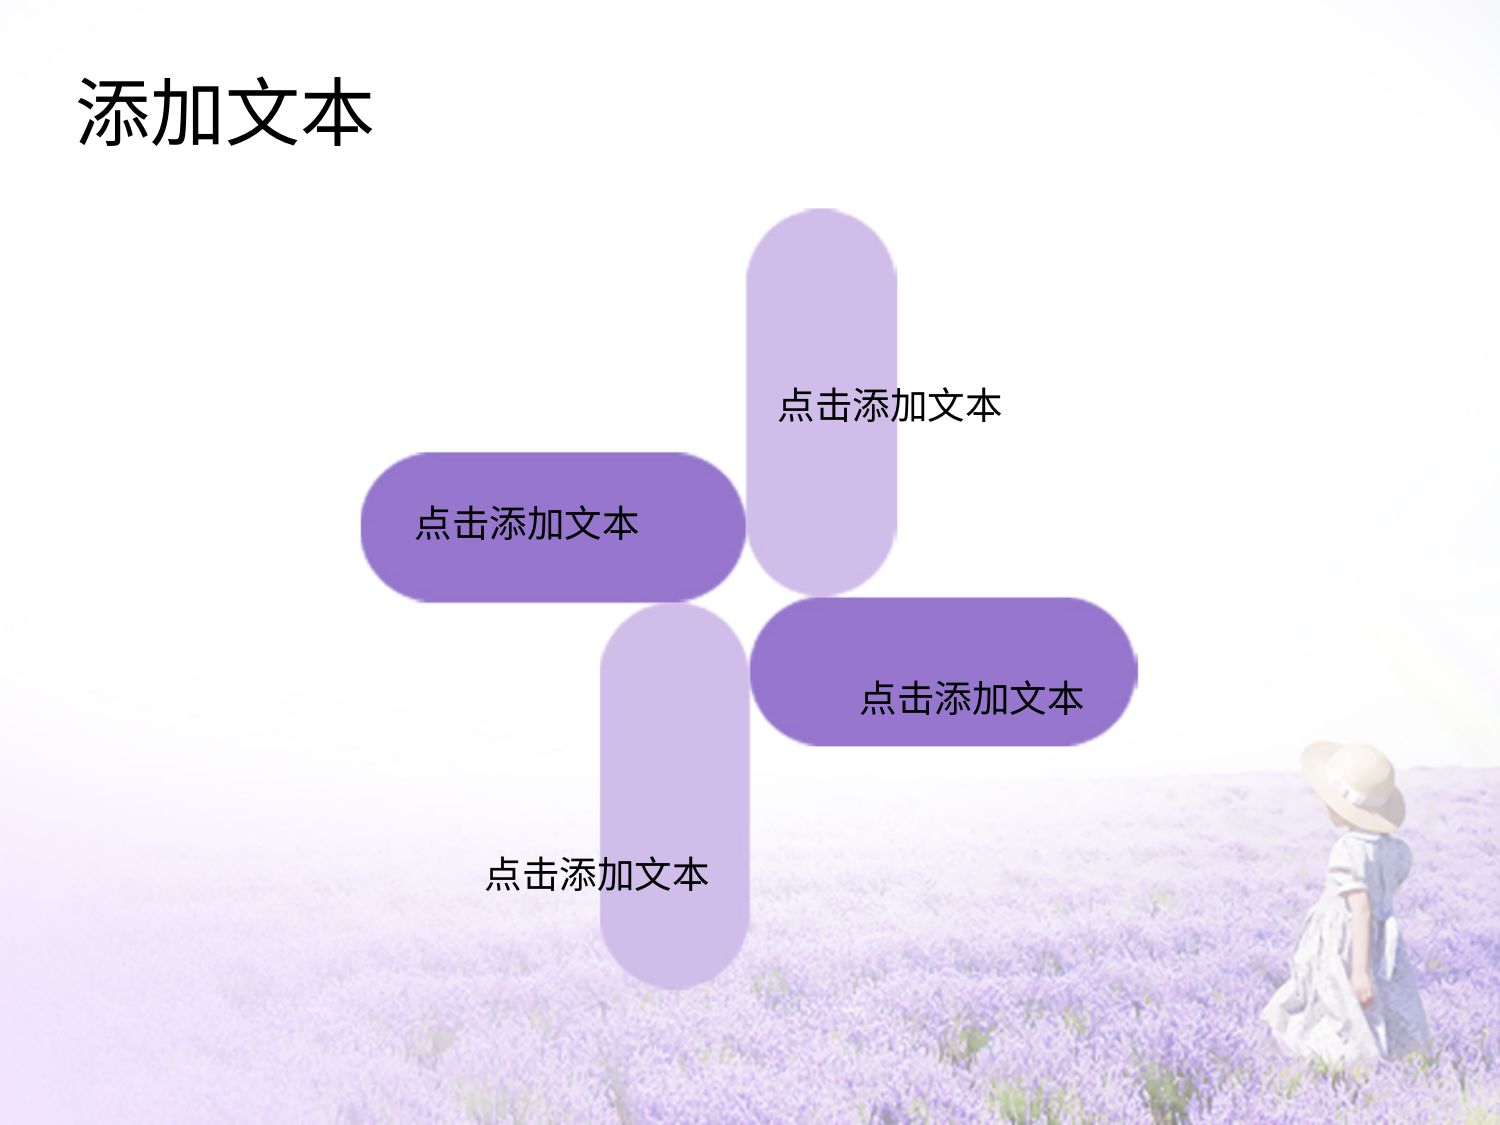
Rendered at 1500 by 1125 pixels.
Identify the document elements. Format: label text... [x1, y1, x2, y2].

text_box 点击添加文本 [399, 492, 655, 552]
text_box 点击添加文本 [762, 374, 1018, 435]
text_box 添加文本 [60, 58, 391, 164]
text_box 点击添加文本 [845, 667, 1100, 728]
text_box 点击添加文本 [470, 843, 725, 904]
picture [0, 0, 1500, 1125]
